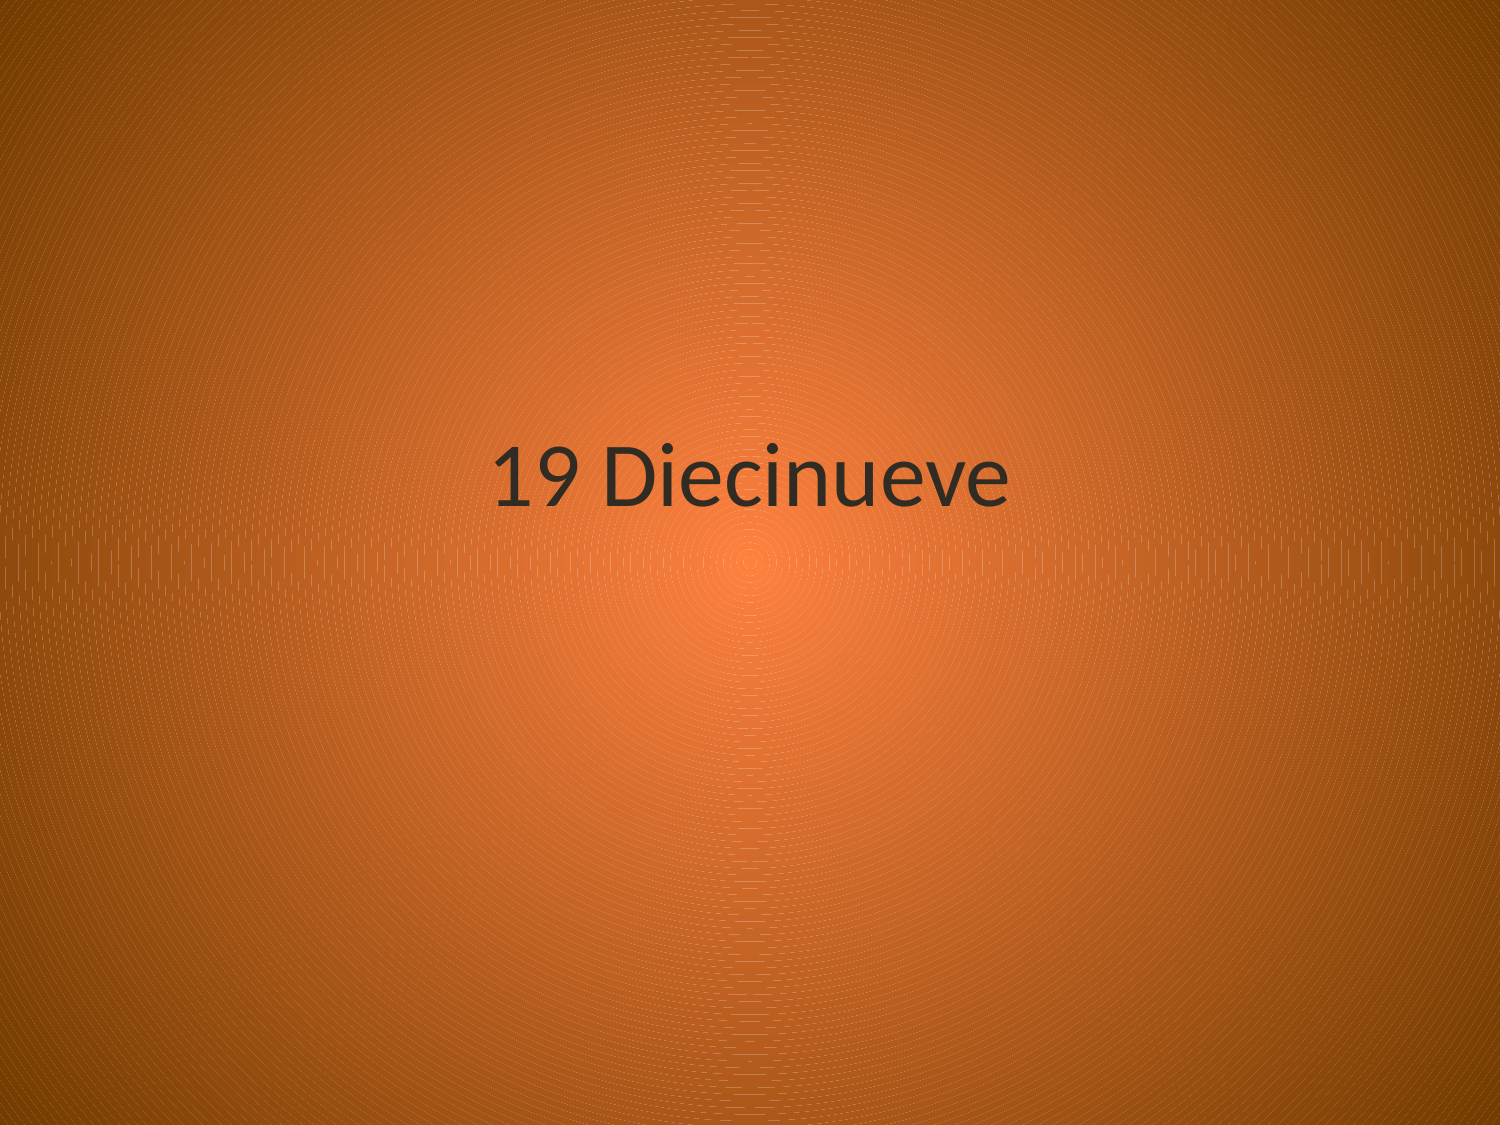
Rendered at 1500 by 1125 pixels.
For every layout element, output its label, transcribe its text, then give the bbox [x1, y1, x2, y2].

title 19 Diecinueve [112, 349, 1388, 591]
